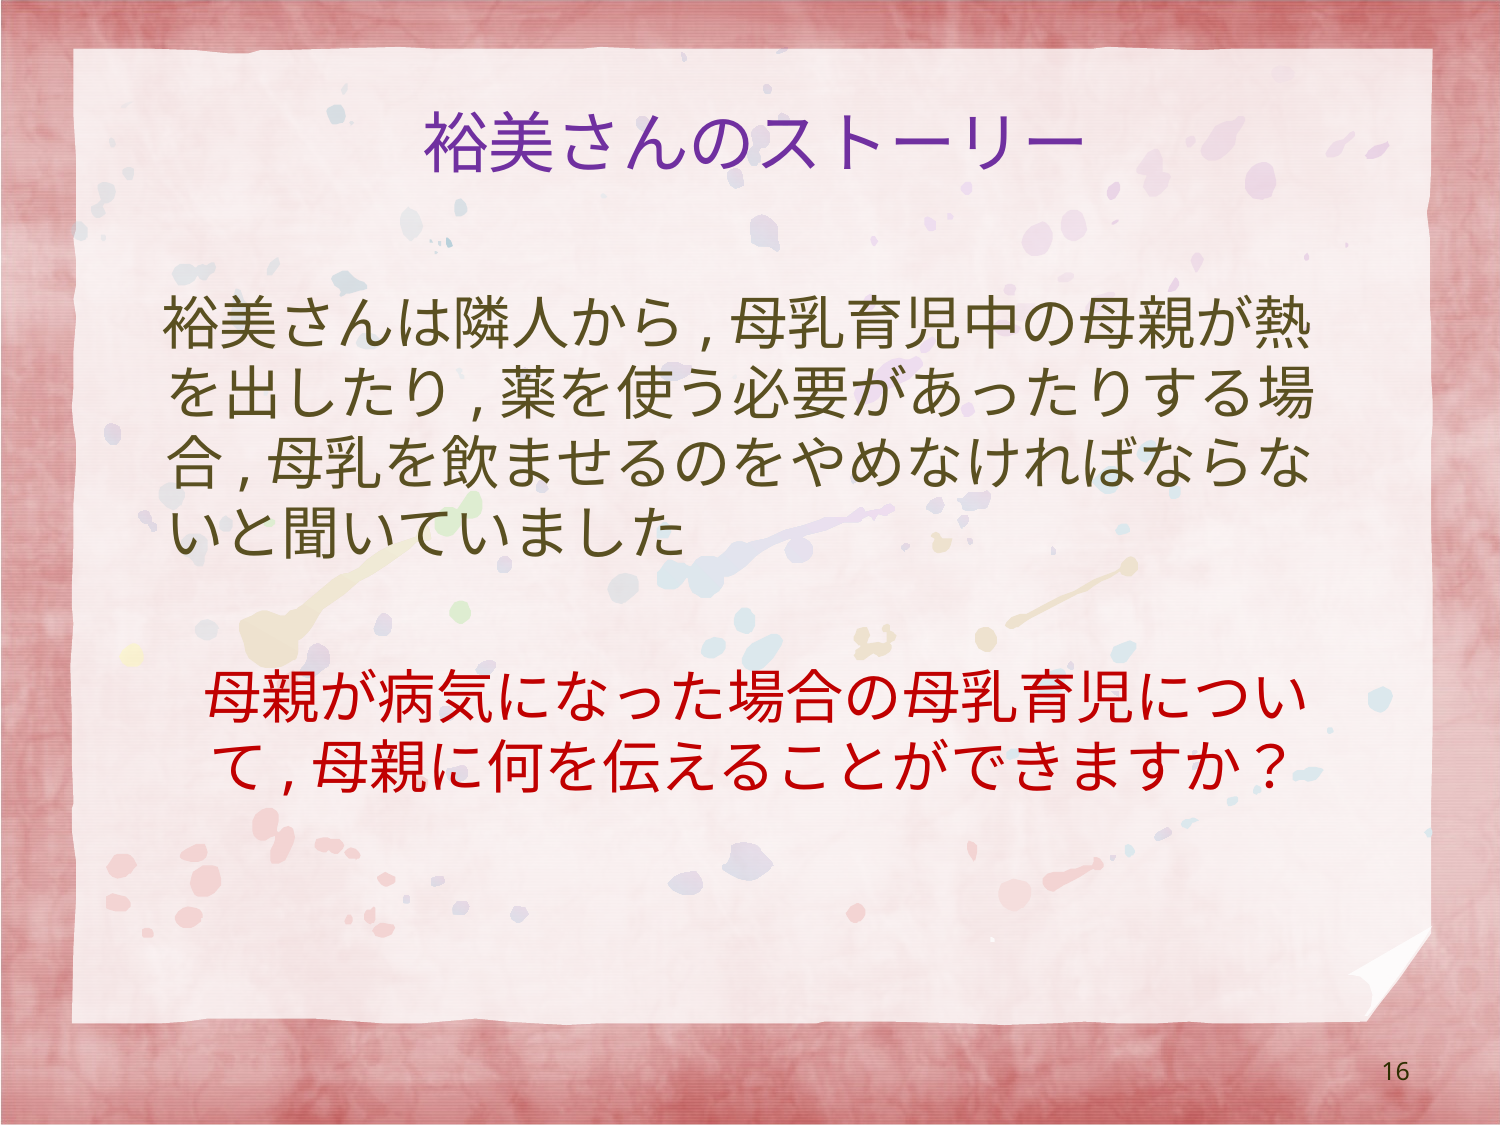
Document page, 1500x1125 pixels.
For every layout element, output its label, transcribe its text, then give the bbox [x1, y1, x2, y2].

list 裕美さんは隣人から,母乳育児中の母親が熱を出したり,薬を使う必要があったりする場合,母乳を飲ませるのをやめなければならないと聞いていました 母親が病気になった場合の母乳育児について,母親に何を伝えることができますか？ [93, 278, 1360, 879]
title 裕美さんのストーリー [152, 81, 1360, 200]
picture [0, 0, 1500, 1125]
slide_number 16 [1074, 1042, 1425, 1103]
